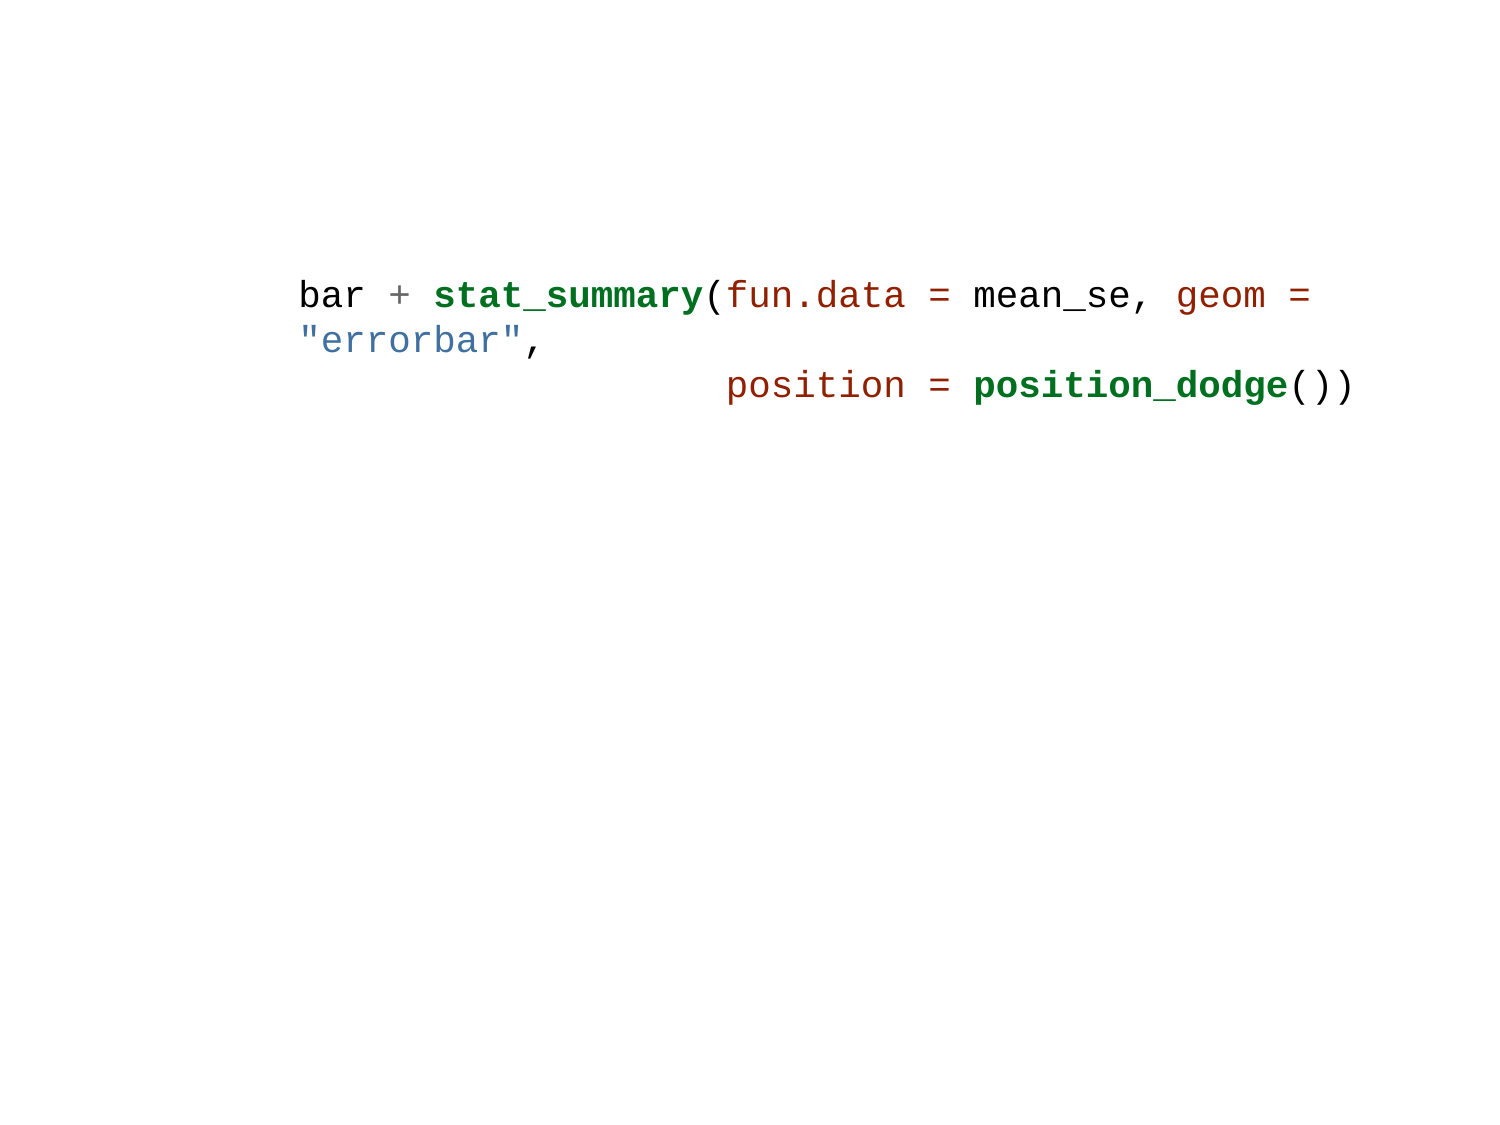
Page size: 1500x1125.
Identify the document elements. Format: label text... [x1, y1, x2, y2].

list bar + stat_summary(fun.data = mean_se, geom = "errorbar", position = position_dodge()) [75, 262, 1425, 1005]
